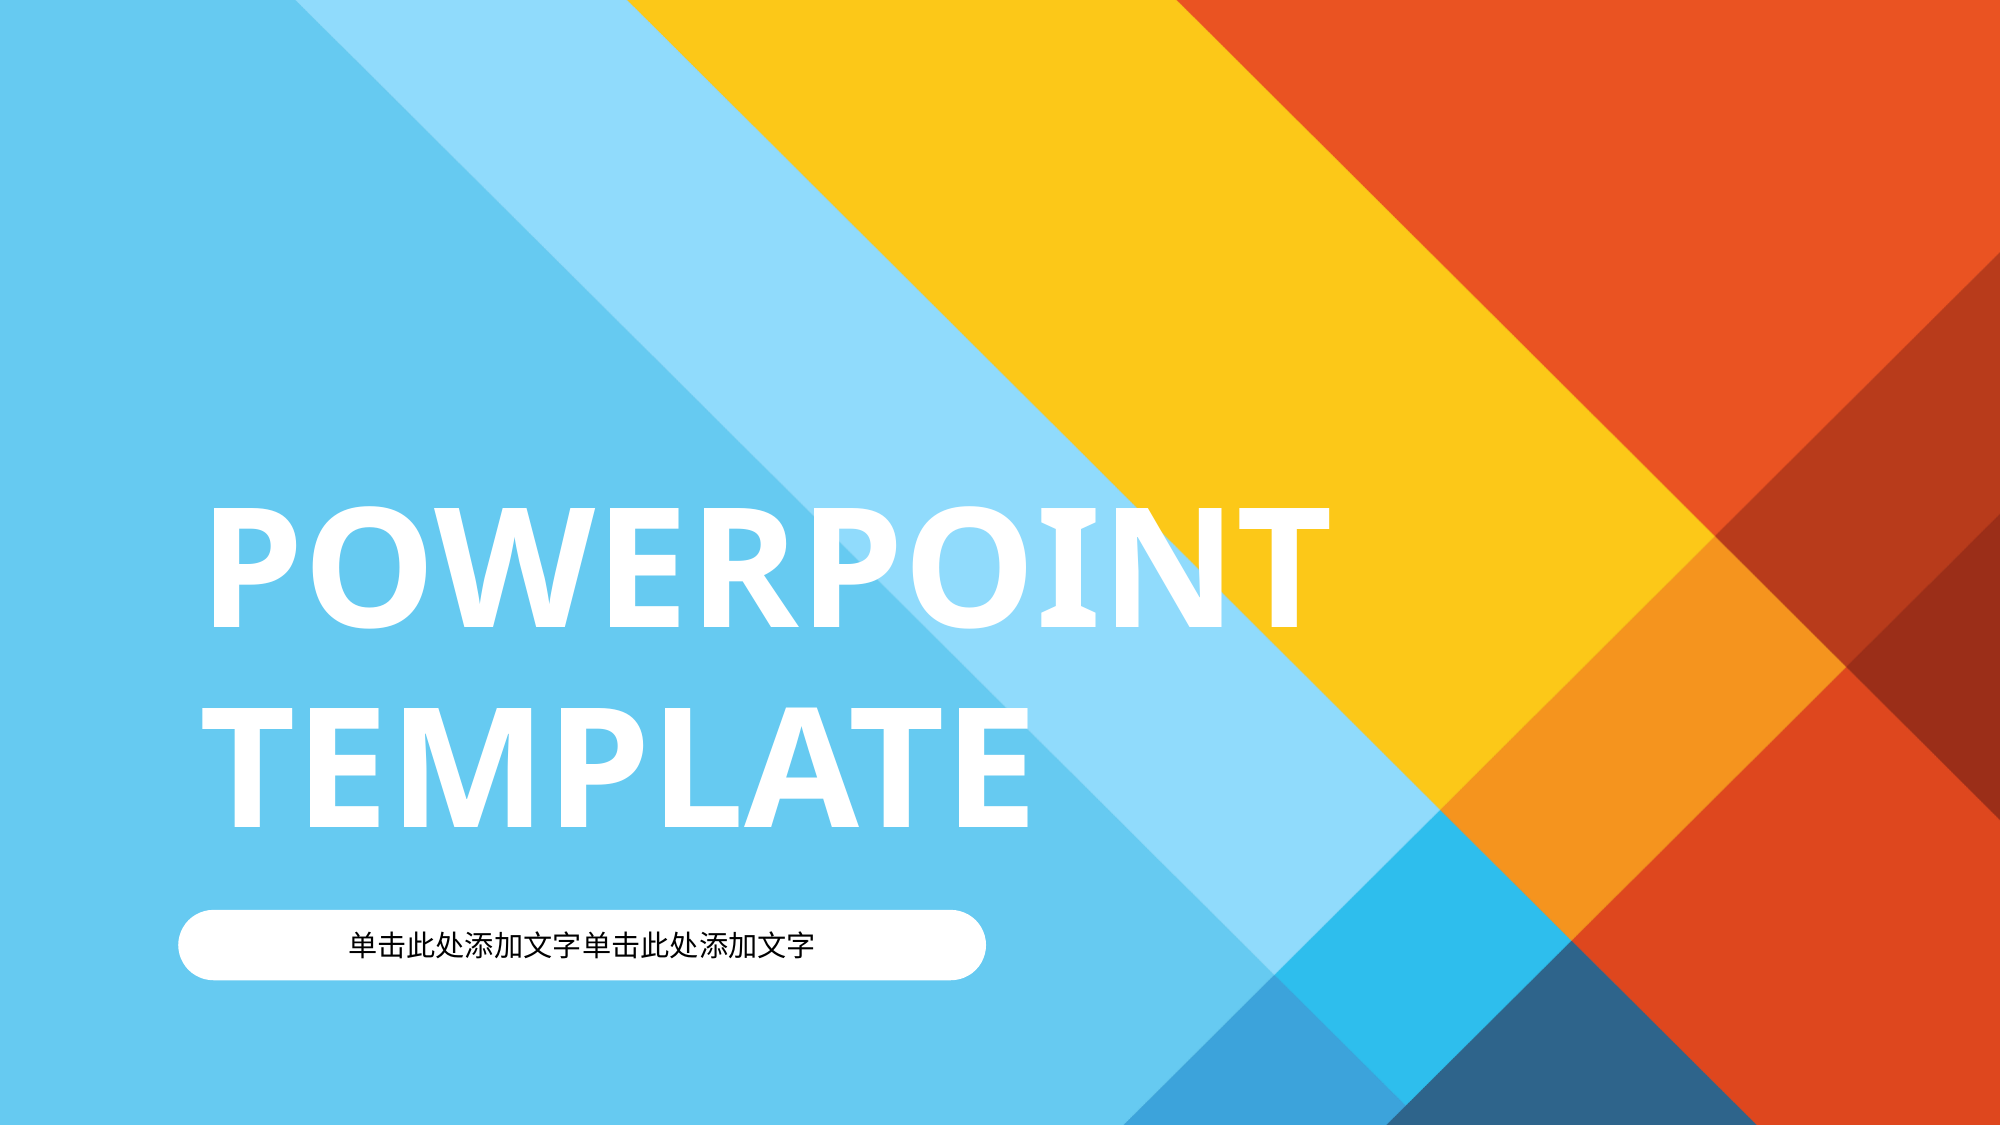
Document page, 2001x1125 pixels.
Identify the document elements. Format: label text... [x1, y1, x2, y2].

text_box POWERPOINT TEMPLATE [184, 453, 1393, 868]
picture [0, 0, 2000, 1125]
text_box 单击此处添加文字单击此处添加文字 [178, 909, 987, 981]
